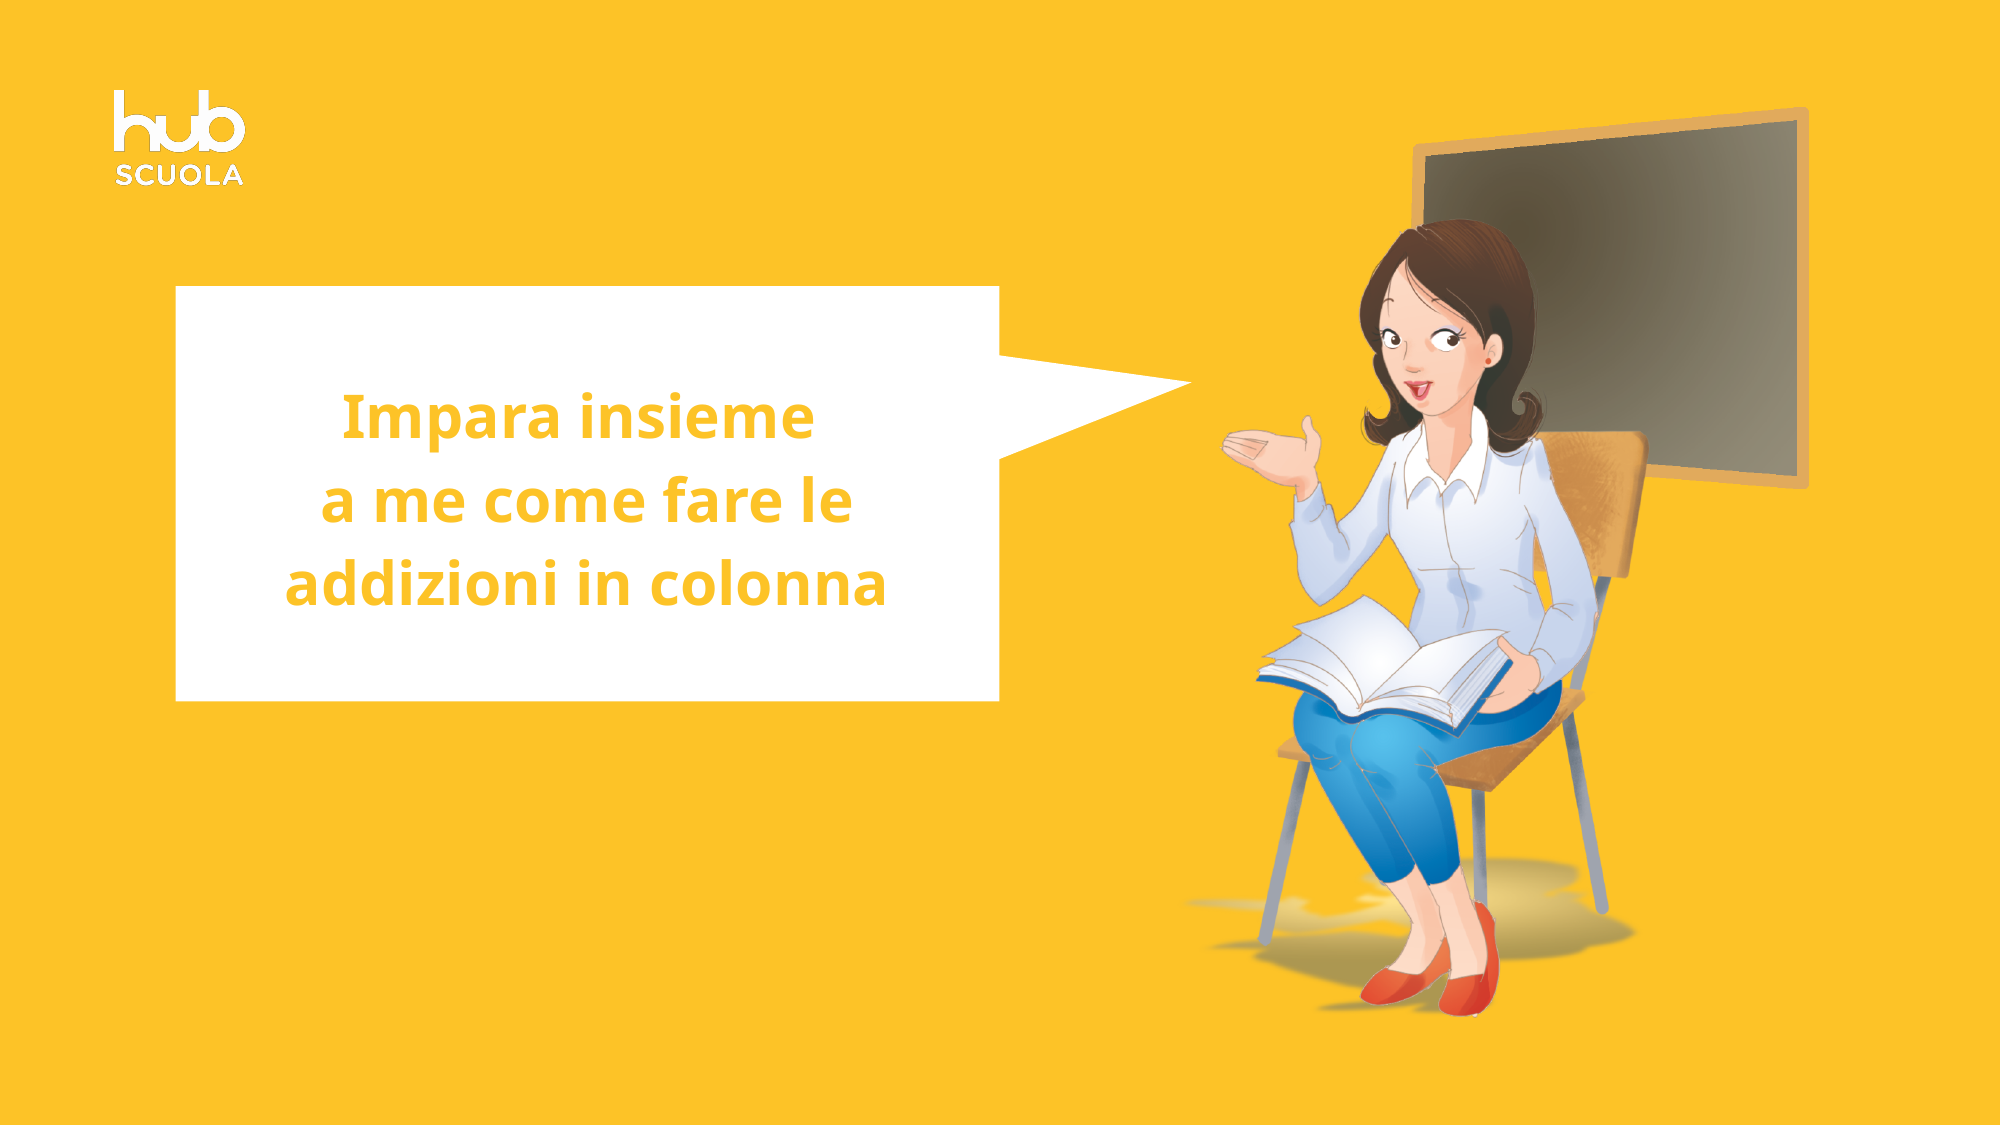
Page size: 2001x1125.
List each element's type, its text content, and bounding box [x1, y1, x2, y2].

picture [1177, 107, 1810, 1018]
text_box Impara insieme a me come fare le addizioni in colonna [175, 286, 1172, 702]
picture [114, 90, 246, 187]
